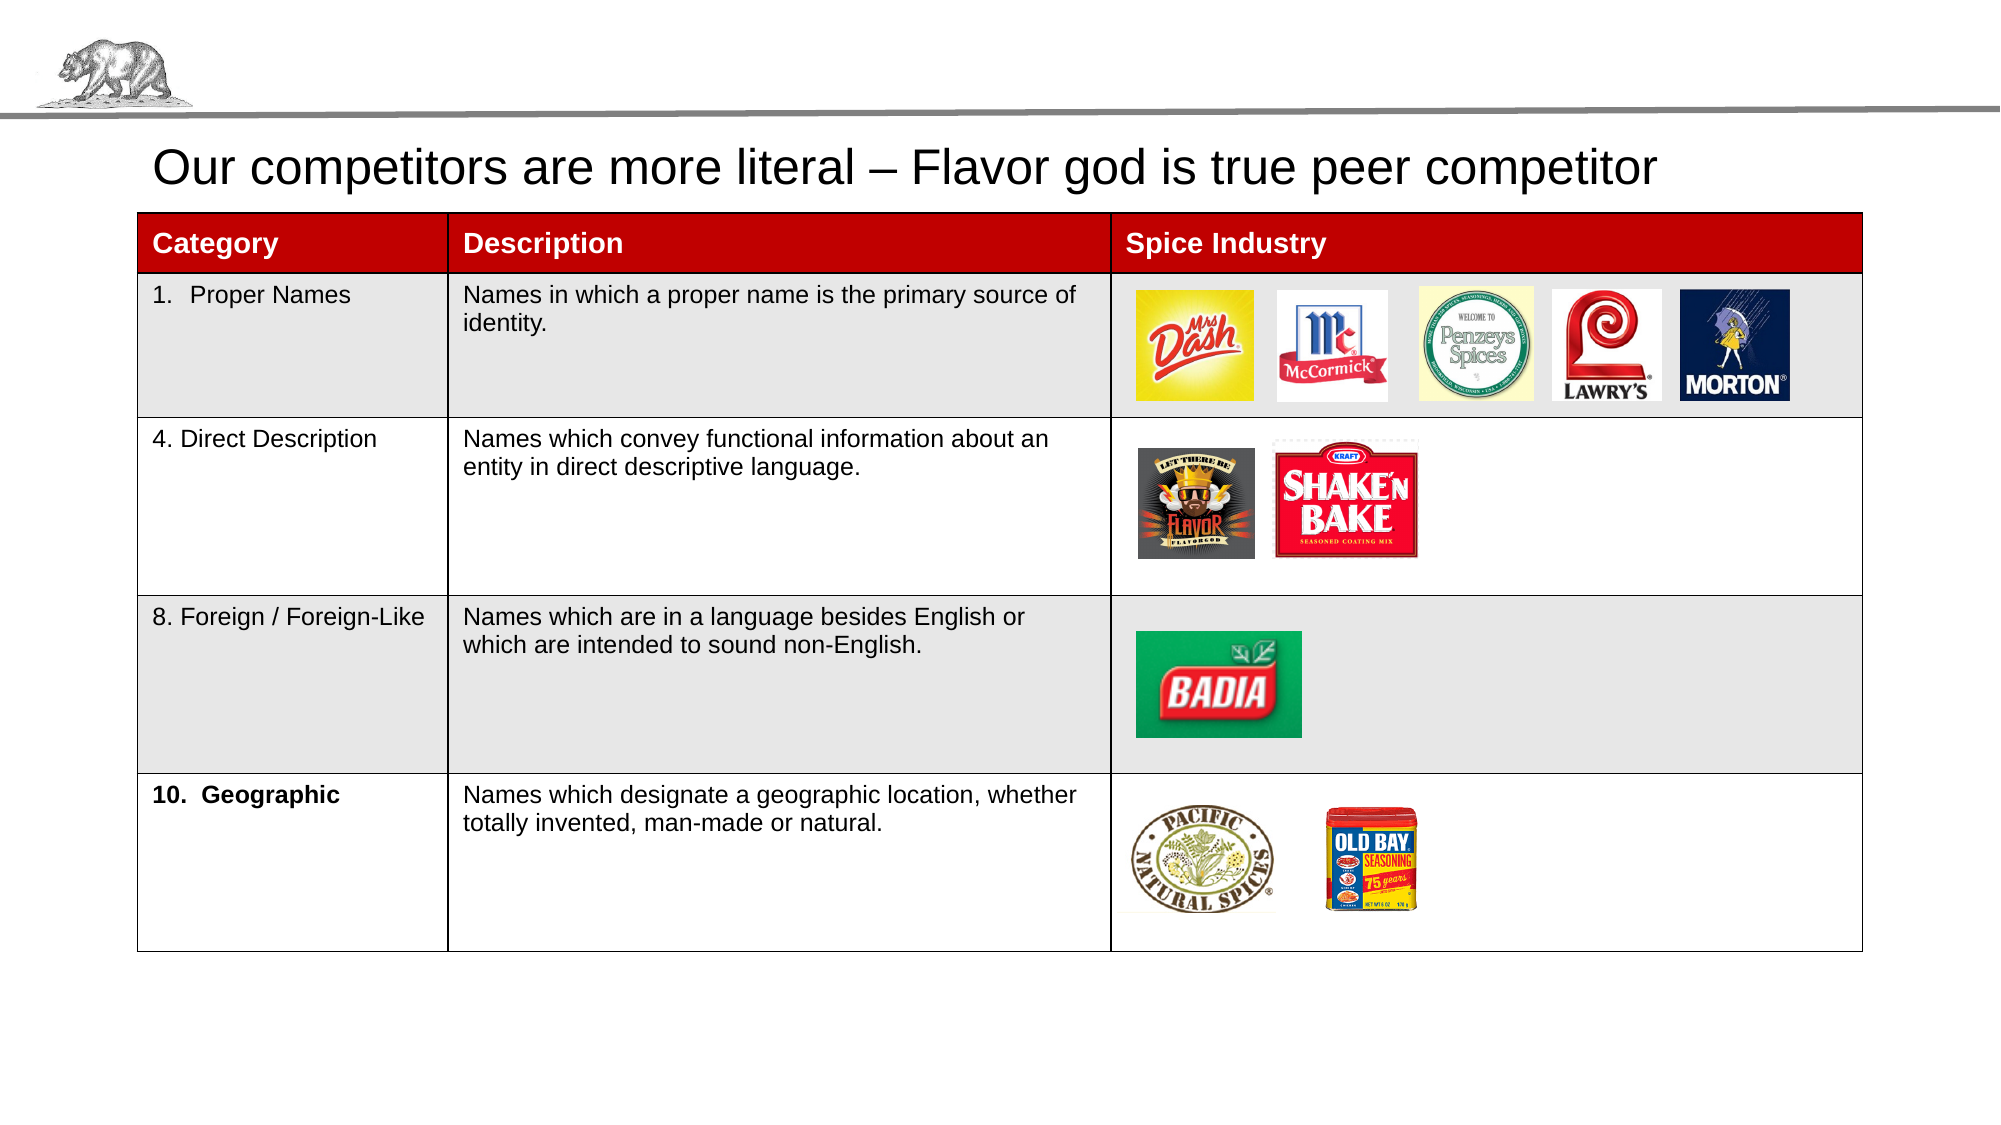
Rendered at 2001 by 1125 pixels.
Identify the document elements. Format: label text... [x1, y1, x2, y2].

title Our competitors are more literal – Flavor god is true peer competitor [137, 59, 1863, 212]
table_cell [1112, 596, 1862, 773]
table_cell Names in which a proper name is the primary source of identity. [449, 274, 1110, 417]
table_header Category [138, 214, 447, 272]
table_cell Names which convey functional information about an entity in direct descriptive language. [449, 418, 1110, 595]
picture [1272, 439, 1420, 559]
picture [1322, 803, 1419, 915]
table_cell [1112, 274, 1862, 417]
table_cell Proper Names [138, 274, 447, 417]
table_header Description [449, 214, 1110, 272]
table_cell 10. Geographic [138, 774, 447, 951]
picture [1419, 286, 1534, 401]
picture [1680, 289, 1790, 401]
picture [1136, 631, 1302, 738]
table_cell Names which are in a language besides English or which are intended to sound non-English. [449, 596, 1110, 773]
table_cell [1112, 418, 1862, 595]
picture [1117, 805, 1276, 913]
table_header Spice Industry [1112, 214, 1862, 272]
picture [35, 37, 193, 109]
picture [1136, 290, 1254, 401]
table_cell 8. Foreign / Foreign-Like [138, 596, 447, 773]
picture [1277, 290, 1388, 402]
table_cell [1112, 774, 1862, 951]
table_cell 4. Direct Description [138, 418, 447, 595]
table_cell Names which designate a geographic location, whether totally invented, man-made or natural. [449, 774, 1110, 951]
picture [1138, 448, 1255, 559]
picture [1552, 289, 1662, 401]
